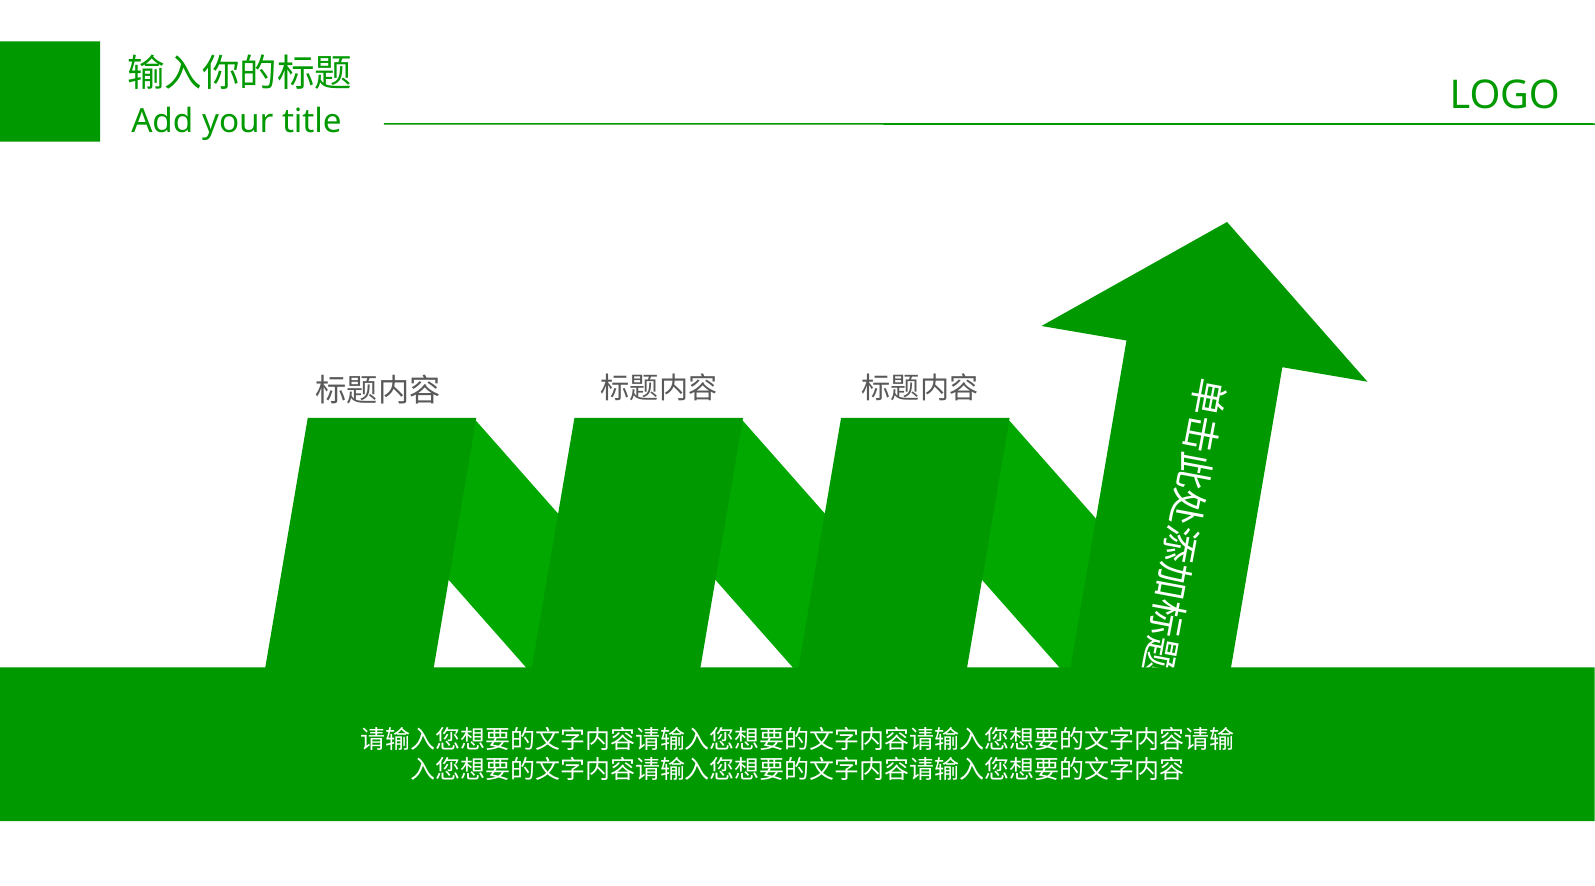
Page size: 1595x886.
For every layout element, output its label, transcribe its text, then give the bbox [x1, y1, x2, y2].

text_box [1041, 221, 1368, 667]
text_box 请输入您想要的文字内容请输入您想要的文字内容请输入您想要的文字内容请输入您想要的文字内容请输入您想要的文字内容请输入您想要的文字内容 [336, 716, 1259, 792]
text_box [532, 417, 743, 667]
text_box [798, 417, 1010, 667]
text_box [265, 417, 477, 667]
text_box 标题内容 [584, 361, 734, 413]
text_box [716, 420, 824, 667]
text_box [0, 667, 1595, 822]
text_box 标题内容 [845, 361, 995, 413]
text_box [449, 420, 558, 667]
text_box 标题内容 [299, 361, 457, 416]
text_box [982, 421, 1096, 667]
text_box 单击此处添加标题 [1112, 356, 1246, 667]
